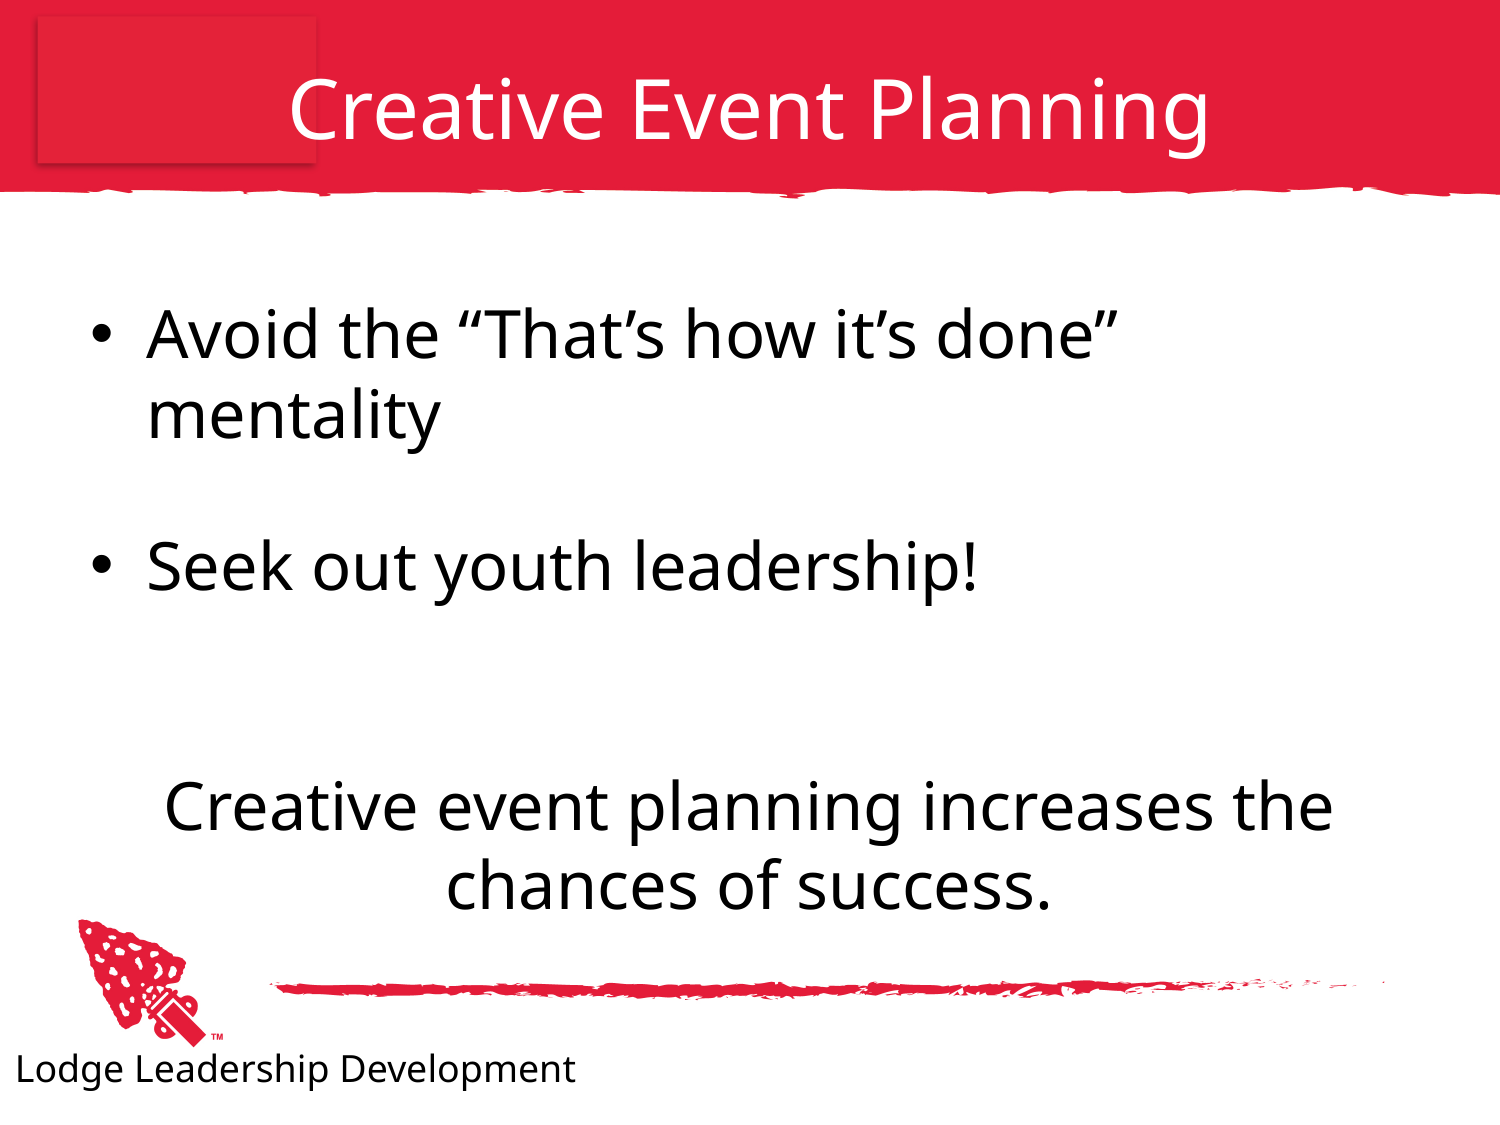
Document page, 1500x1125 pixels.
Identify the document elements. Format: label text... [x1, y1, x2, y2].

picture [0, 0, 1500, 1037]
list Avoid the “That’s how it’s done” mentality Seek out youth leadership! Creative event planning increases the chances of success. [75, 284, 1425, 1005]
text_box Lodge Leadership Development [0, 1037, 1500, 1125]
title Creative Event Planning [75, 45, 1425, 168]
